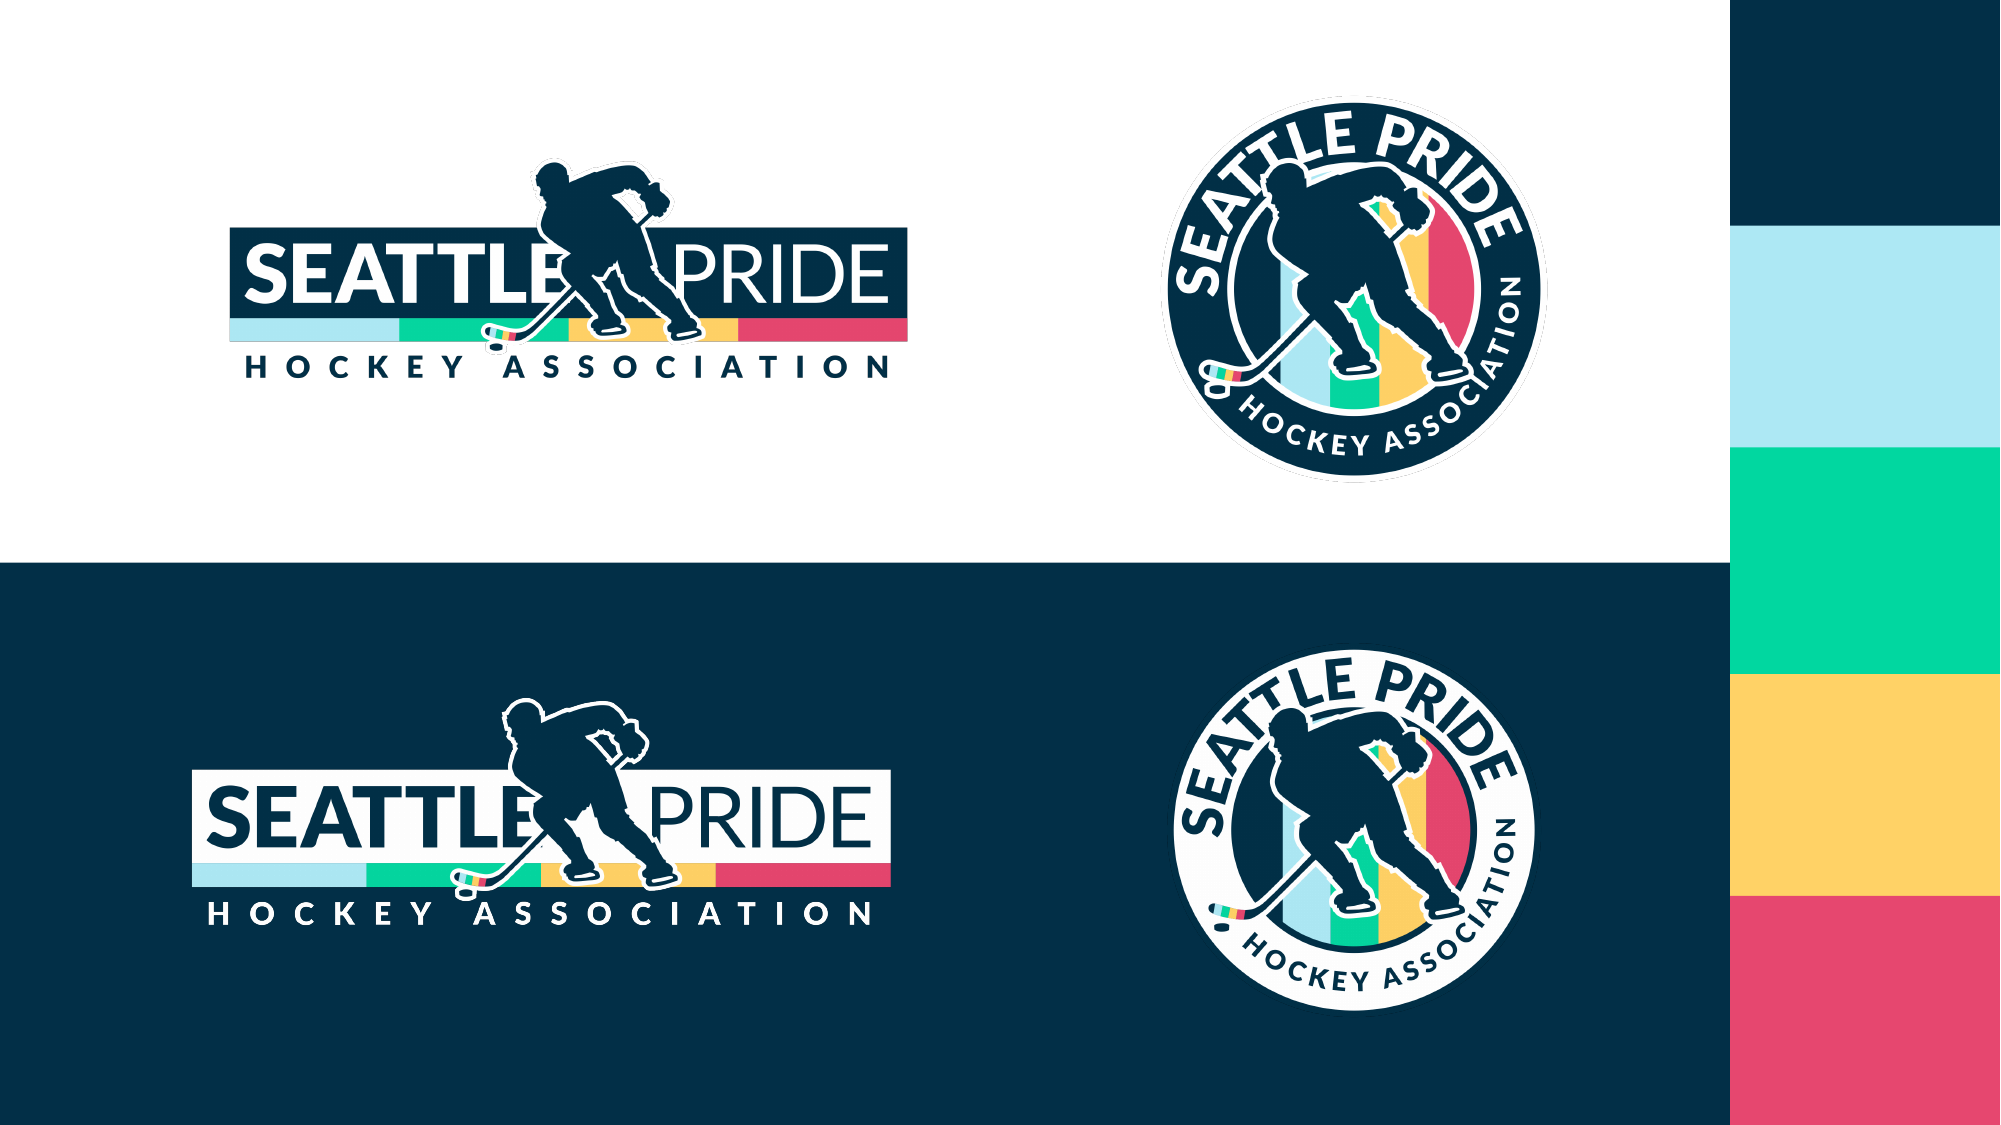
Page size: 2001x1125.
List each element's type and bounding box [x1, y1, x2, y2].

picture [376, 902, 390, 924]
picture [251, 902, 273, 925]
picture [474, 902, 495, 924]
picture [778, 903, 782, 924]
text_box [1730, 0, 2000, 1125]
picture [588, 902, 610, 925]
picture [336, 903, 353, 924]
picture [699, 902, 720, 924]
picture [295, 903, 313, 925]
picture [516, 902, 530, 924]
picture [1132, 68, 1575, 510]
picture [632, 903, 650, 925]
picture [219, 148, 918, 401]
picture [673, 903, 677, 924]
text_box [0, 561, 1730, 1125]
picture [850, 903, 869, 924]
picture [412, 903, 430, 924]
picture [738, 903, 755, 924]
picture [805, 902, 827, 925]
picture [192, 698, 890, 901]
picture [552, 902, 566, 924]
picture [1174, 650, 1534, 1010]
picture [209, 903, 228, 924]
